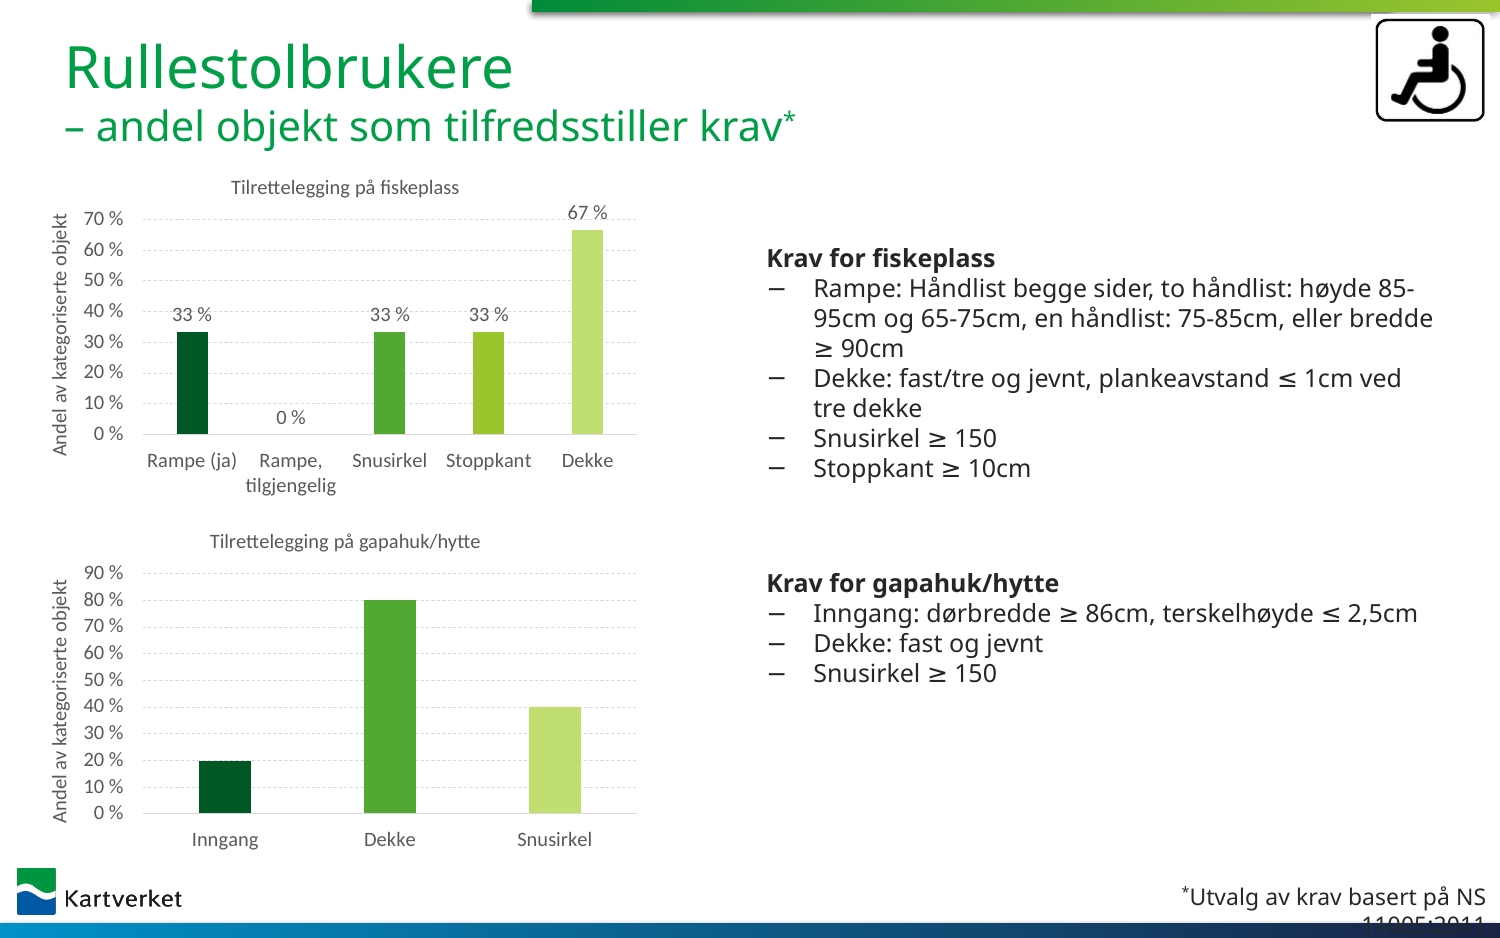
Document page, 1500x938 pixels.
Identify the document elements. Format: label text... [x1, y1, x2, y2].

text_box Krav for gapahuk/hytte Inngang: dørbredde ≥ 86cm, terskelhøyde ≤ 2,5cm Dekke: fast og jevnt Snusirkel ≥ 150 [751, 560, 1452, 695]
picture [41, 166, 650, 505]
text_box Krav for fiskeplass Rampe: Håndlist begge sider, to håndlist: høyde 85-95cm og 65-75cm, en håndlist: 75-85cm, eller bredde ≥ 90cm Dekke: fast/tre og jevnt, plankeavstand ≤ 1cm ved tre dekke Snusirkel ≥ 150 Stoppkant ≥ 10cm [751, 235, 1452, 490]
text_box Rullestolbrukere – andel objekt som tilfredsstiller krav* [49, 29, 1431, 158]
picture [1371, 13, 1491, 127]
text_box *Utvalg av krav basert på NS 11005:2011 [1068, 873, 1500, 938]
picture [41, 520, 650, 859]
